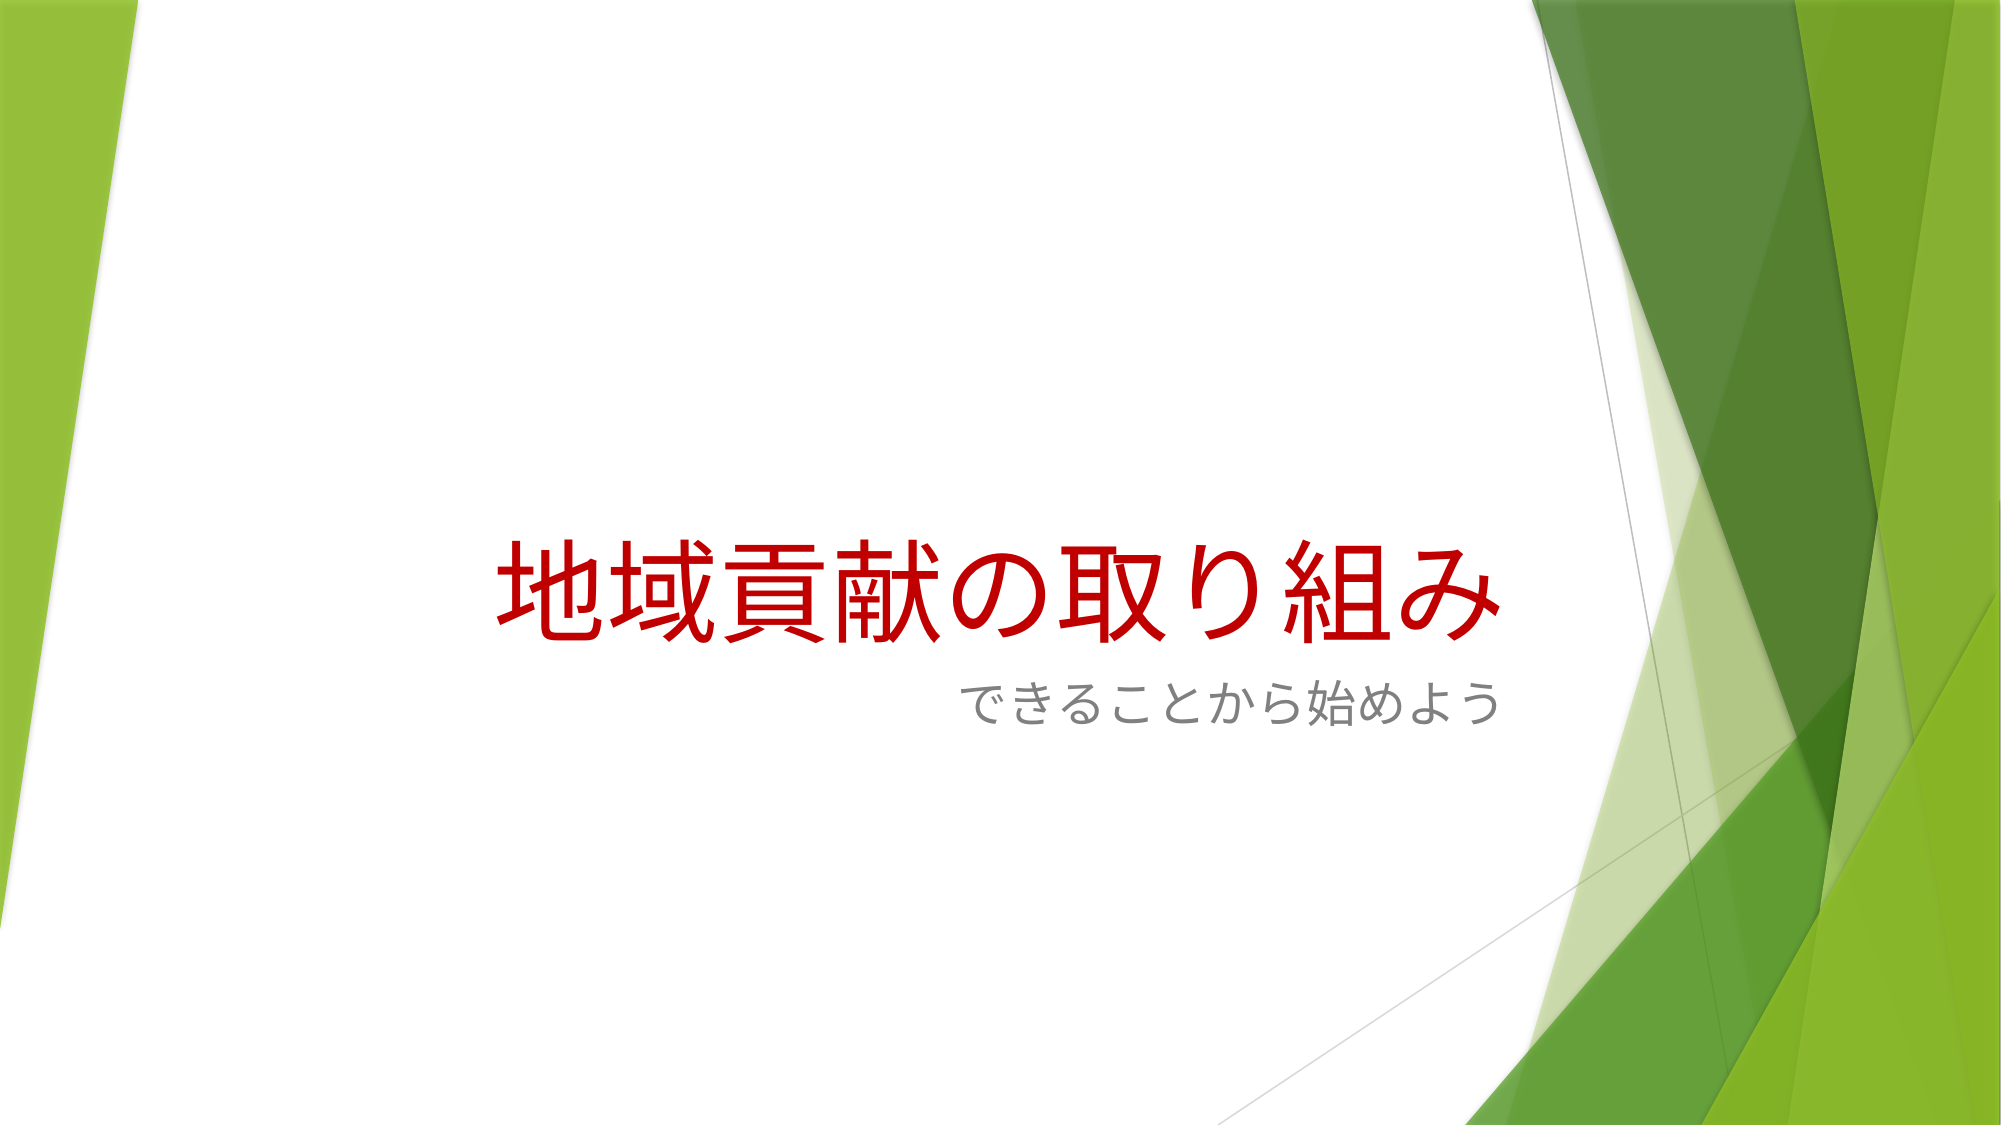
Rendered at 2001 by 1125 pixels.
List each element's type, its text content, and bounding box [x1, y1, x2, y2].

title 地域貢献の取り組み [247, 394, 1522, 664]
subtitle できることから始めよう [247, 664, 1522, 845]
